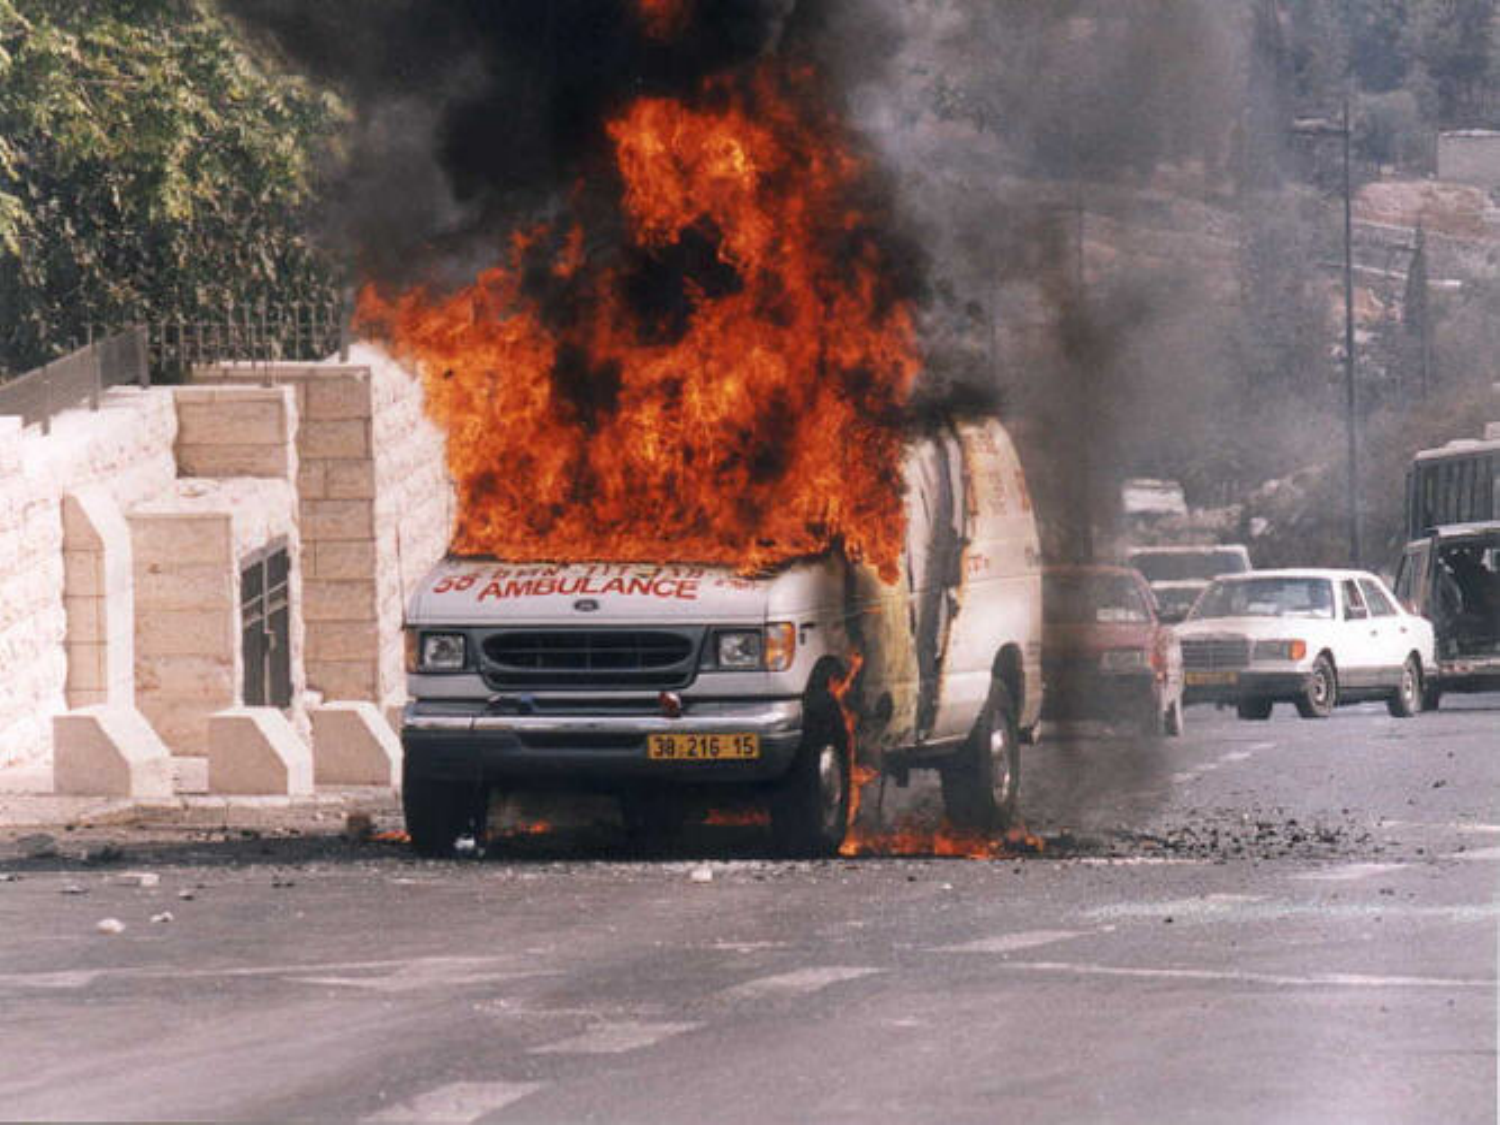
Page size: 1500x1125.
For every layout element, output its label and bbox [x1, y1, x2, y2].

list [0, 0, 1500, 1125]
